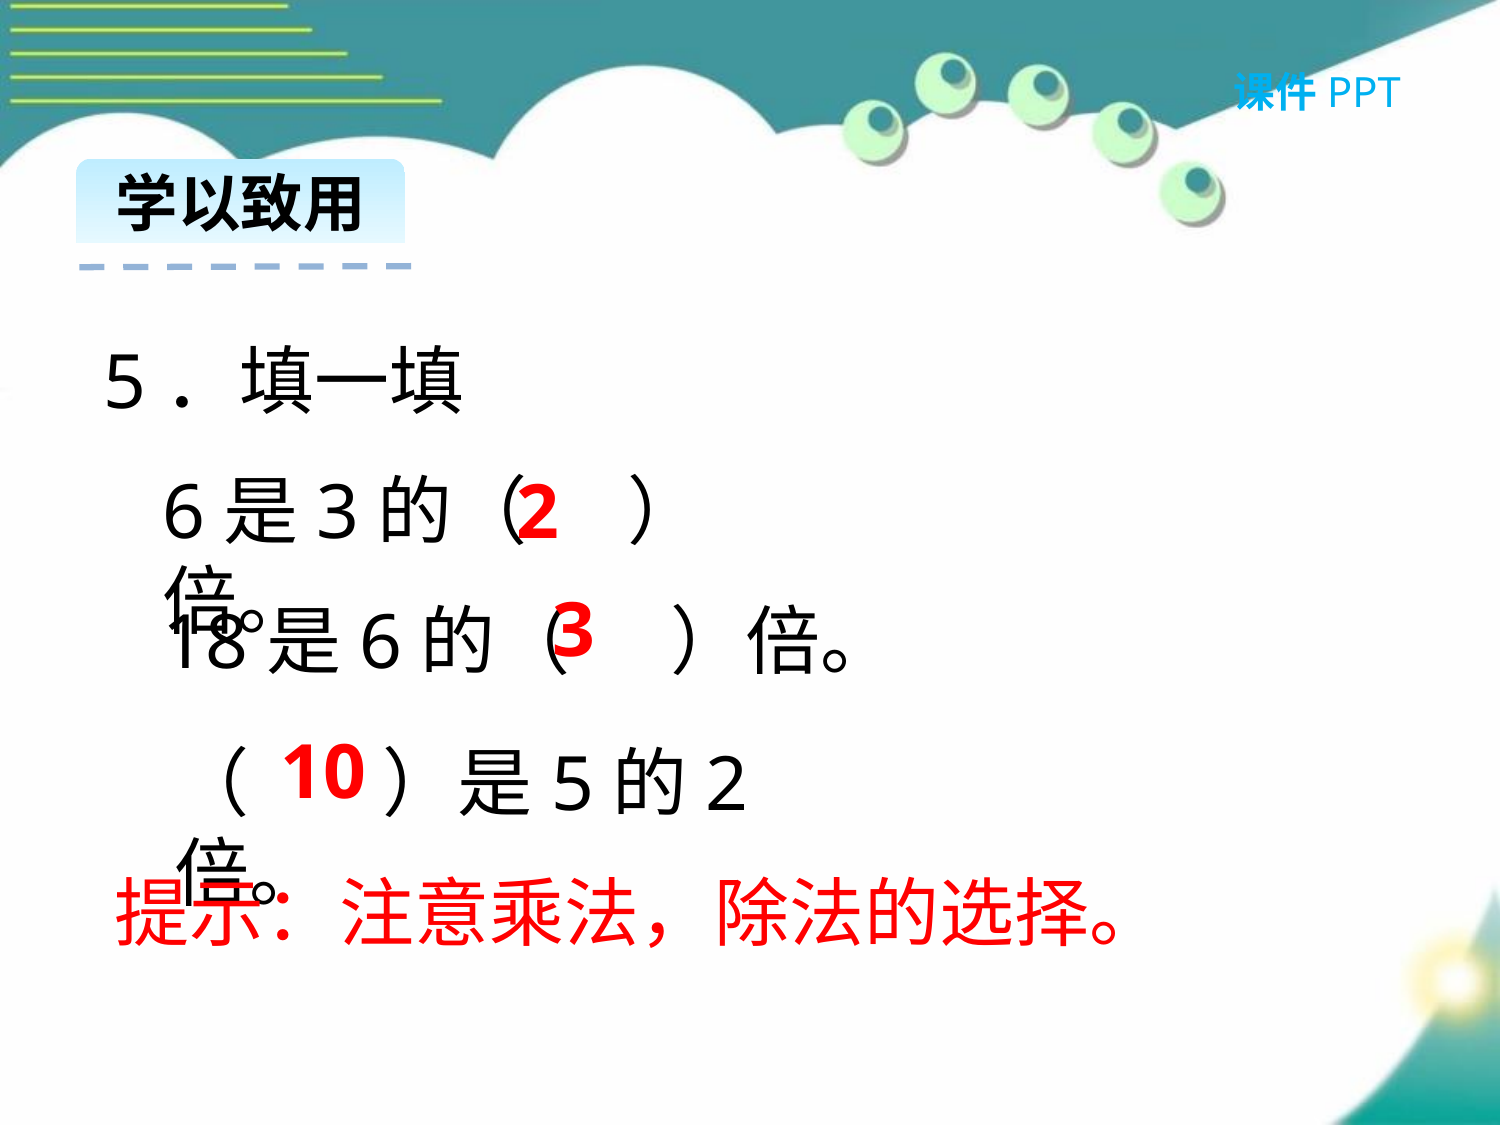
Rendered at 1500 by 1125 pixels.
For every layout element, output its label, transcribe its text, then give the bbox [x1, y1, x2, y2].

text_box 6是3的（ ）倍。 [147, 456, 825, 586]
text_box （ ）是5的2倍。 [159, 727, 891, 857]
text_box 5．填一填 [88, 326, 491, 431]
text_box 2 [502, 456, 594, 561]
text_box 3 [537, 574, 629, 680]
text_box 18是6的（ ）倍。 [147, 586, 1026, 691]
text_box 课件PPT [1218, 58, 1418, 124]
text_box 10 [265, 716, 430, 821]
text_box 提示：注意乘法，除法的选择。 [100, 857, 1378, 963]
picture [0, 0, 1500, 1125]
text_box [76, 158, 420, 268]
